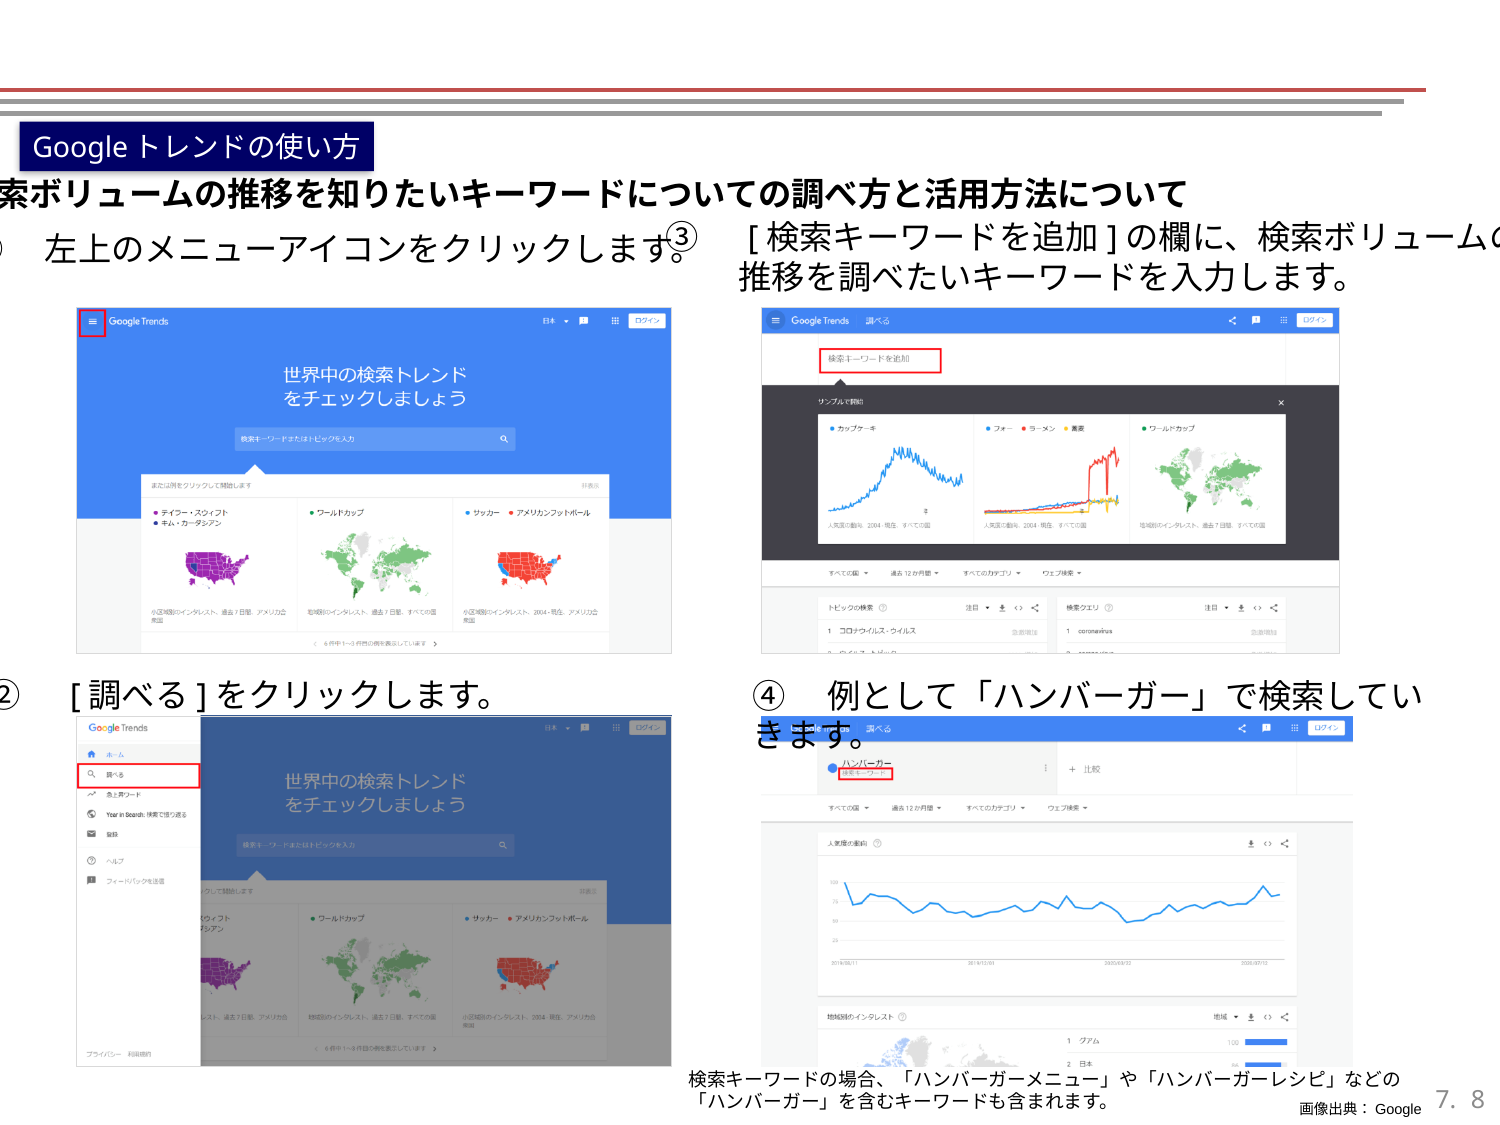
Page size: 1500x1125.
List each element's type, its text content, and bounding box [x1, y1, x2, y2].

text_box Googleトレンドの使い方 [19, 121, 374, 172]
picture [76, 715, 672, 1067]
text_box ① 左上のメニューアイコンをクリックします。 [0, 220, 650, 276]
picture [76, 306, 672, 654]
text_box 検索ボリュームの推移を知りたいキーワードについての調べ方と活用方法について [0, 165, 1205, 220]
text_box ② [調べる]をクリックします。 [0, 666, 527, 722]
text_box ③ [検索キーワードを追加]の欄に、検索ボリュームの 推移を調べたいキーワードを入力します。 [650, 208, 1500, 304]
text_box 検索キーワードの場合、「ハンバーガーメニュー」や「ハンバーガーレシピ」などの 「ハンバーガー」を含むキーワードも含まれます。 [673, 1060, 1415, 1120]
picture [761, 306, 1340, 654]
slide_number 7 [1381, 1065, 1500, 1125]
text_box ④ 例として「ハンバーガー」で検索していきます。 [738, 667, 1454, 762]
text_box 画像出典：Google [1281, 1092, 1381, 1125]
picture [761, 715, 1354, 1067]
